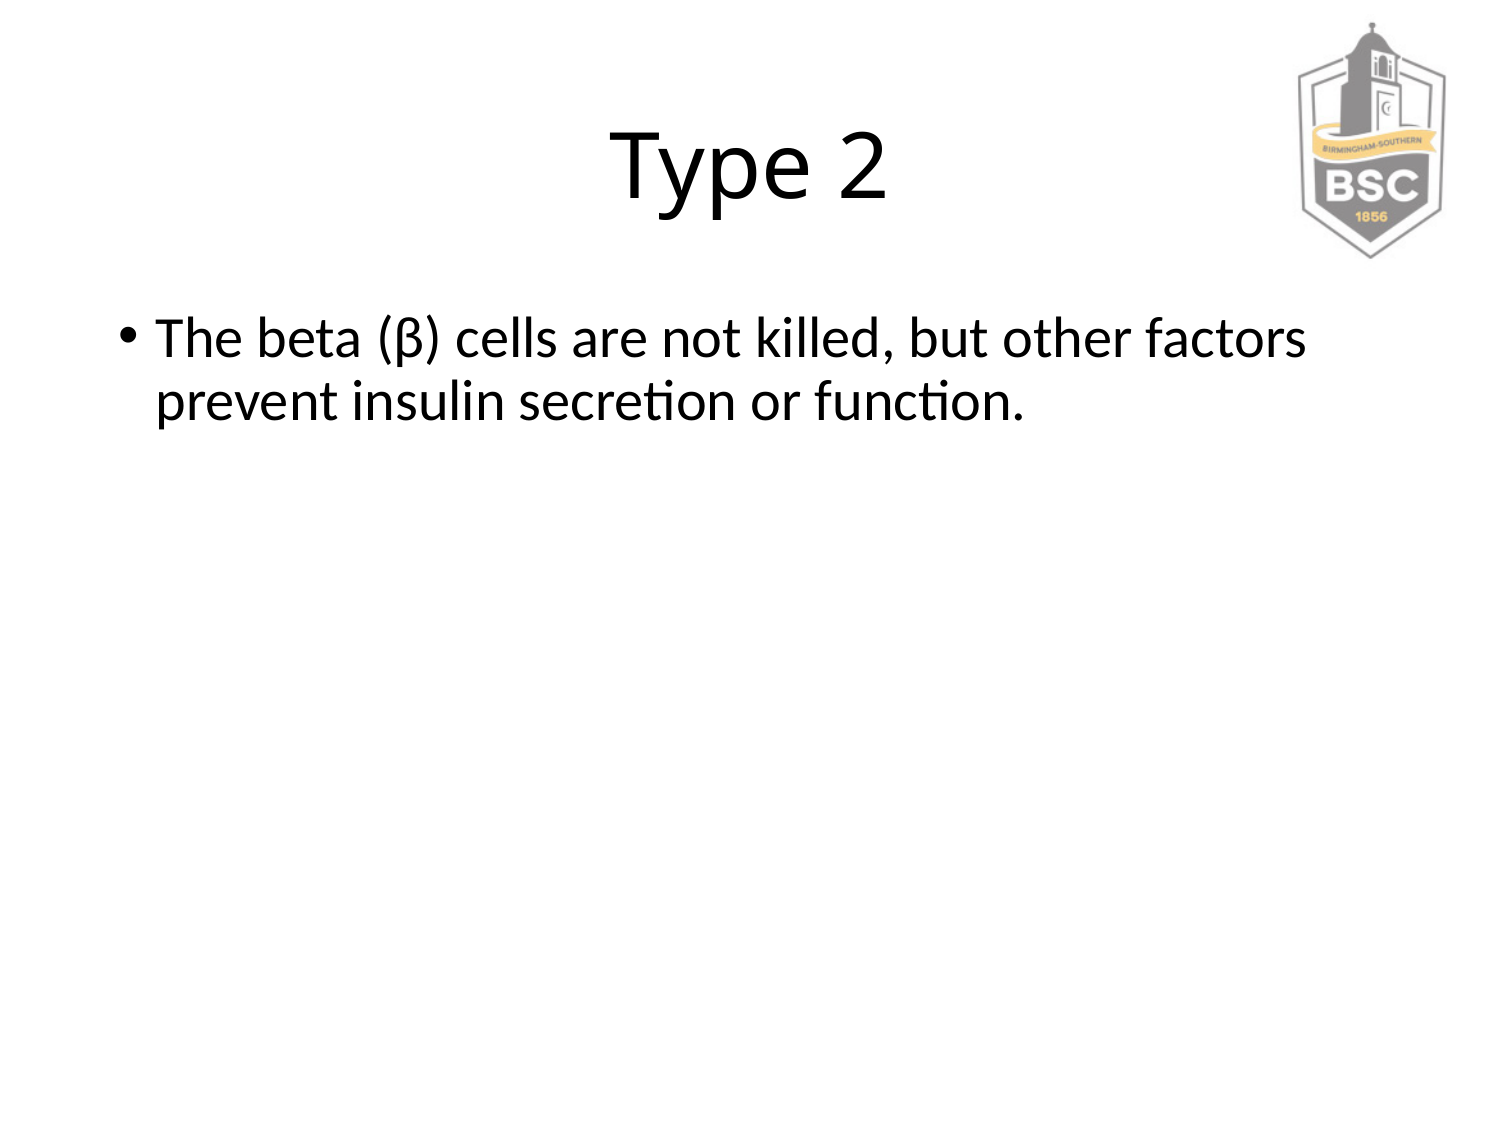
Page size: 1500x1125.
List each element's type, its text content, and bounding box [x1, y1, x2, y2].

title Type 2 [103, 59, 1397, 278]
picture [1283, 14, 1461, 269]
list The beta (β) cells are not killed, but other factors prevent insulin secretion or function. [103, 299, 1397, 1014]
